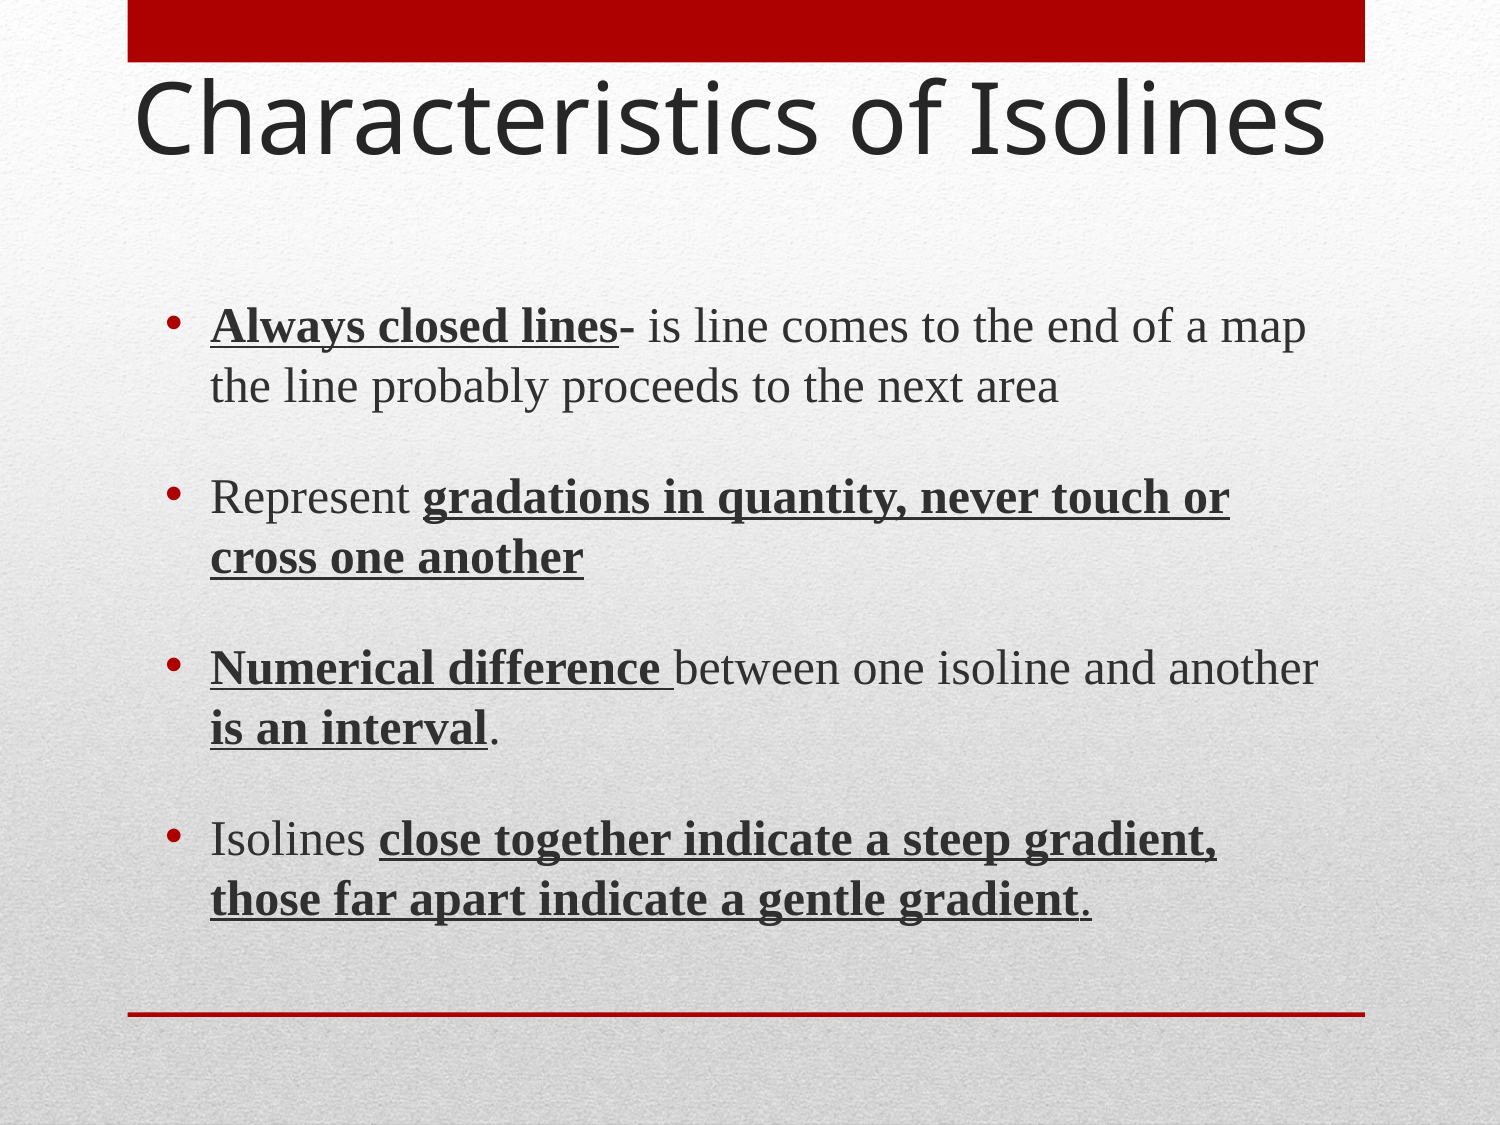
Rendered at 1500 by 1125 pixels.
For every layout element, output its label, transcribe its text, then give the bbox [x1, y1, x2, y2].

title Characteristics of Isolines [99, 0, 1363, 183]
list Always closed lines- is line comes to the end of a map the line probably proceeds to the next area Represent gradations in quantity, never touch or cross one another Numerical difference between one isoline and another is an interval. Isolines close together indicate a steep gradient, those far apart indicate a gentle gradient. [150, 237, 1350, 981]
